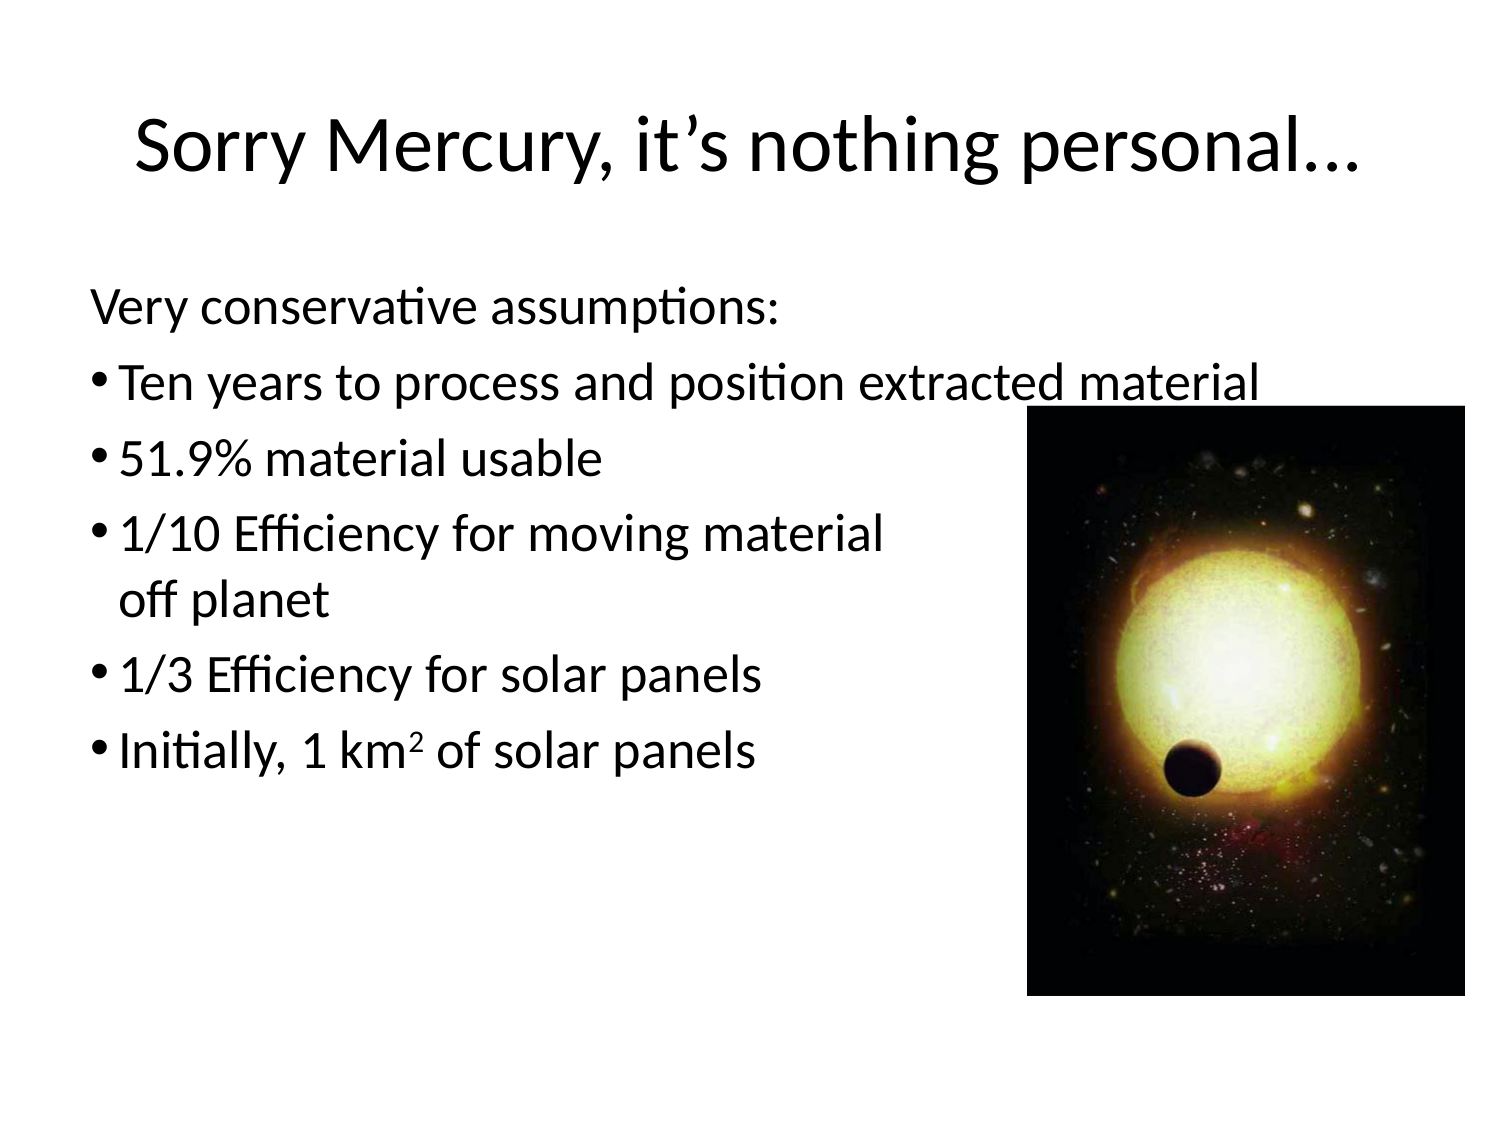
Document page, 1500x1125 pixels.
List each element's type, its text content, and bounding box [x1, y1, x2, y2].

title Sorry Mercury, it’s nothing personal... [75, 45, 1425, 233]
list Very conservative assumptions: Ten years to process and position extracted material 51.9% material usable 1/10 Efficiency for moving material off planet 1/3 Efficiency for solar panels Initially, 1 km2 of solar panels [75, 262, 1425, 1005]
picture [949, 406, 1500, 995]
